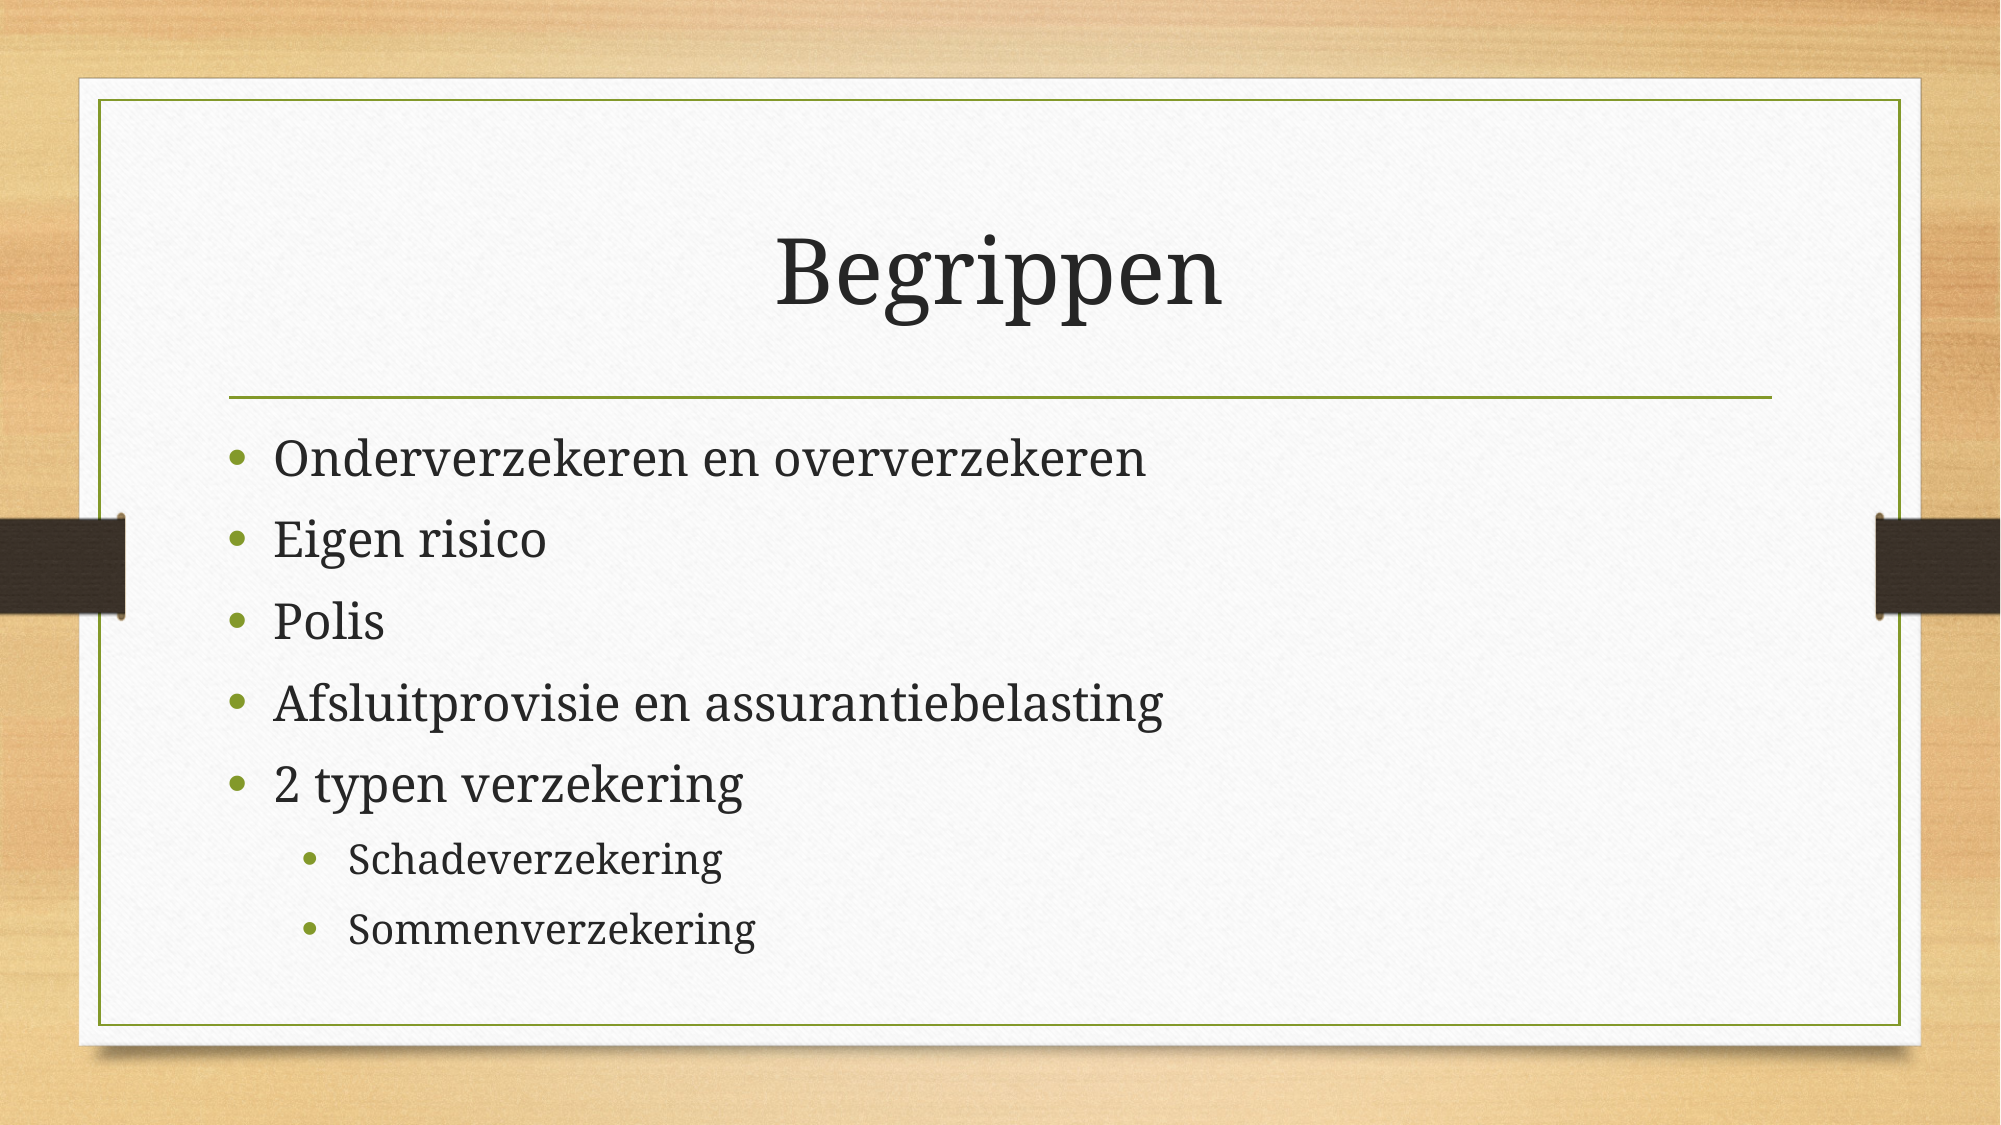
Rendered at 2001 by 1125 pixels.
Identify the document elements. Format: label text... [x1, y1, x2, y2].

picture [0, 0, 2001, 1125]
title Begrippen [212, 161, 1788, 375]
list Onderverzekeren en oververzekeren Eigen risico Polis Afsluitprovisie en assurantiebelasting 2 typen verzekering Schadeverzekering Sommenverzekering [212, 419, 1788, 964]
